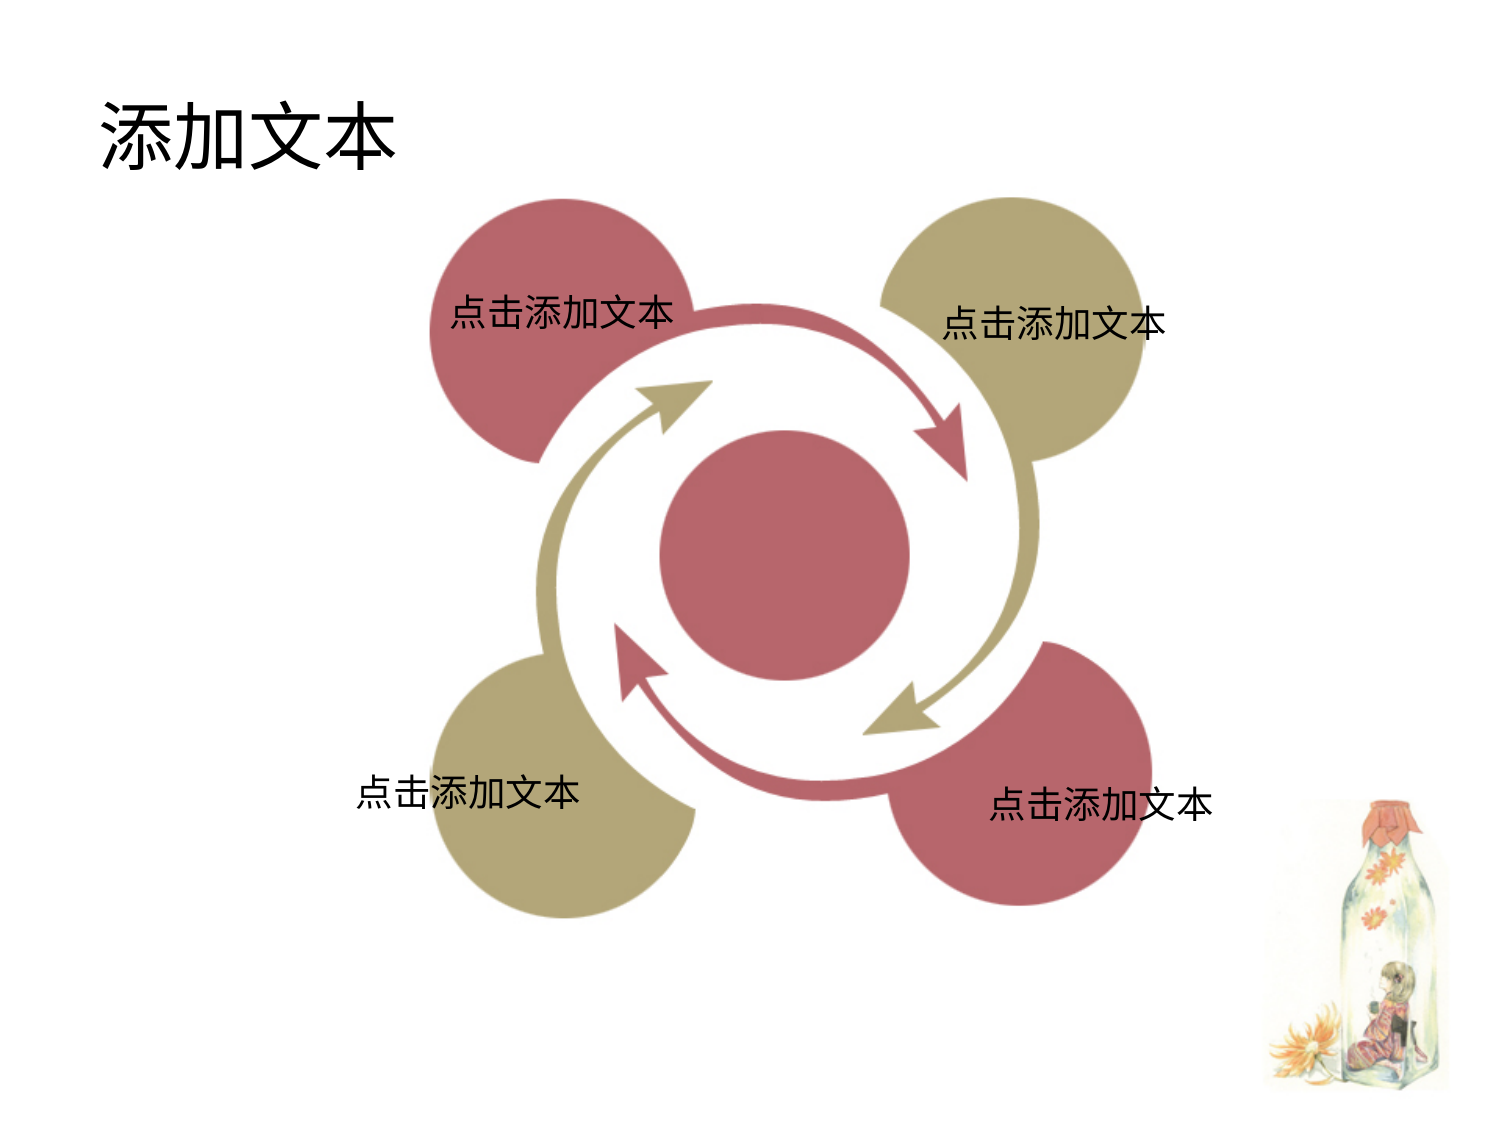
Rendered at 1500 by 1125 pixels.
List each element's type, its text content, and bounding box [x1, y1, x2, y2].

text_box 点击添加文本 [973, 773, 1229, 834]
text_box 添加文本 [83, 81, 414, 187]
text_box 点击添加文本 [927, 292, 1182, 353]
picture [0, 0, 1500, 1125]
text_box 点击添加文本 [434, 281, 690, 341]
text_box 点击添加文本 [341, 761, 596, 822]
